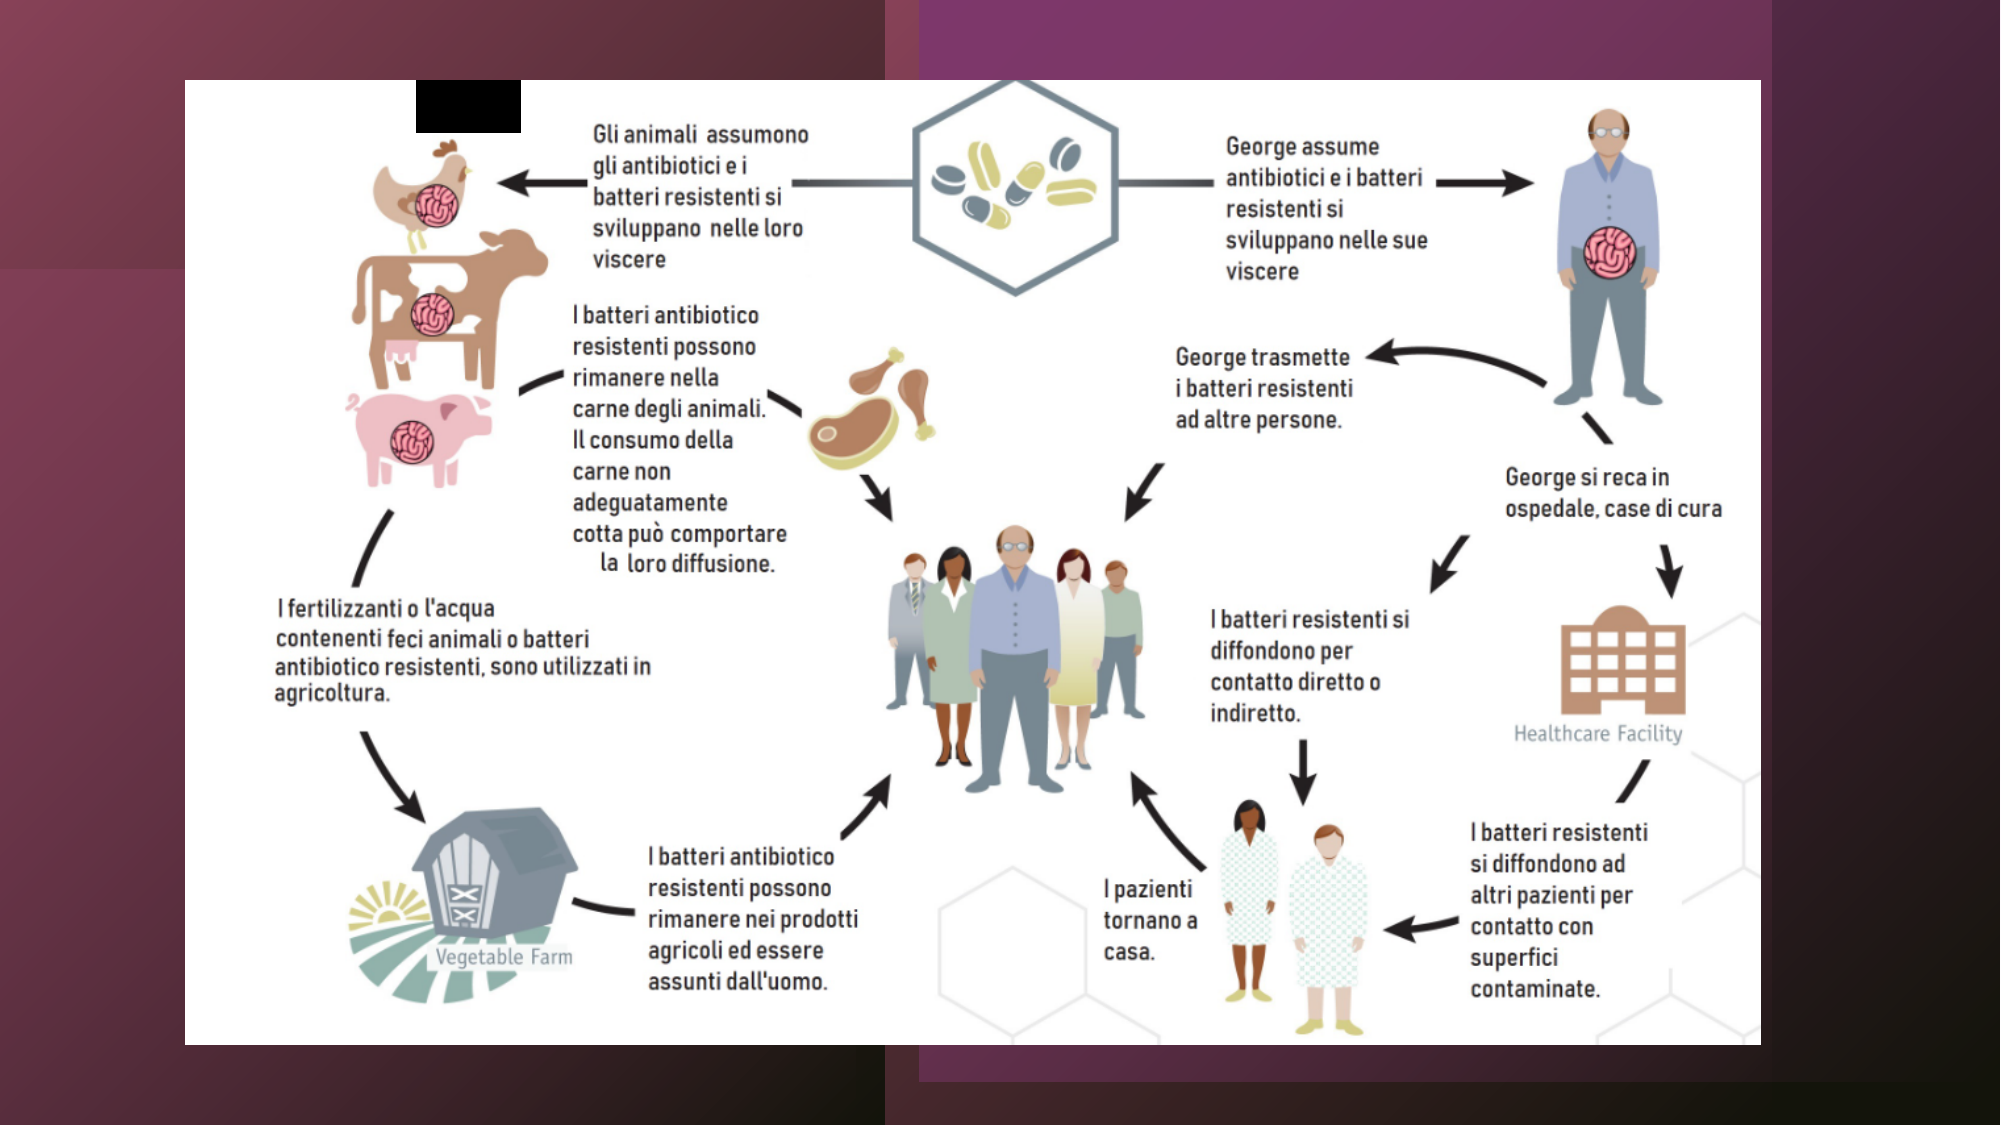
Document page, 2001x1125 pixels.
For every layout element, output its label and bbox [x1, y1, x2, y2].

picture [185, 80, 1761, 1045]
